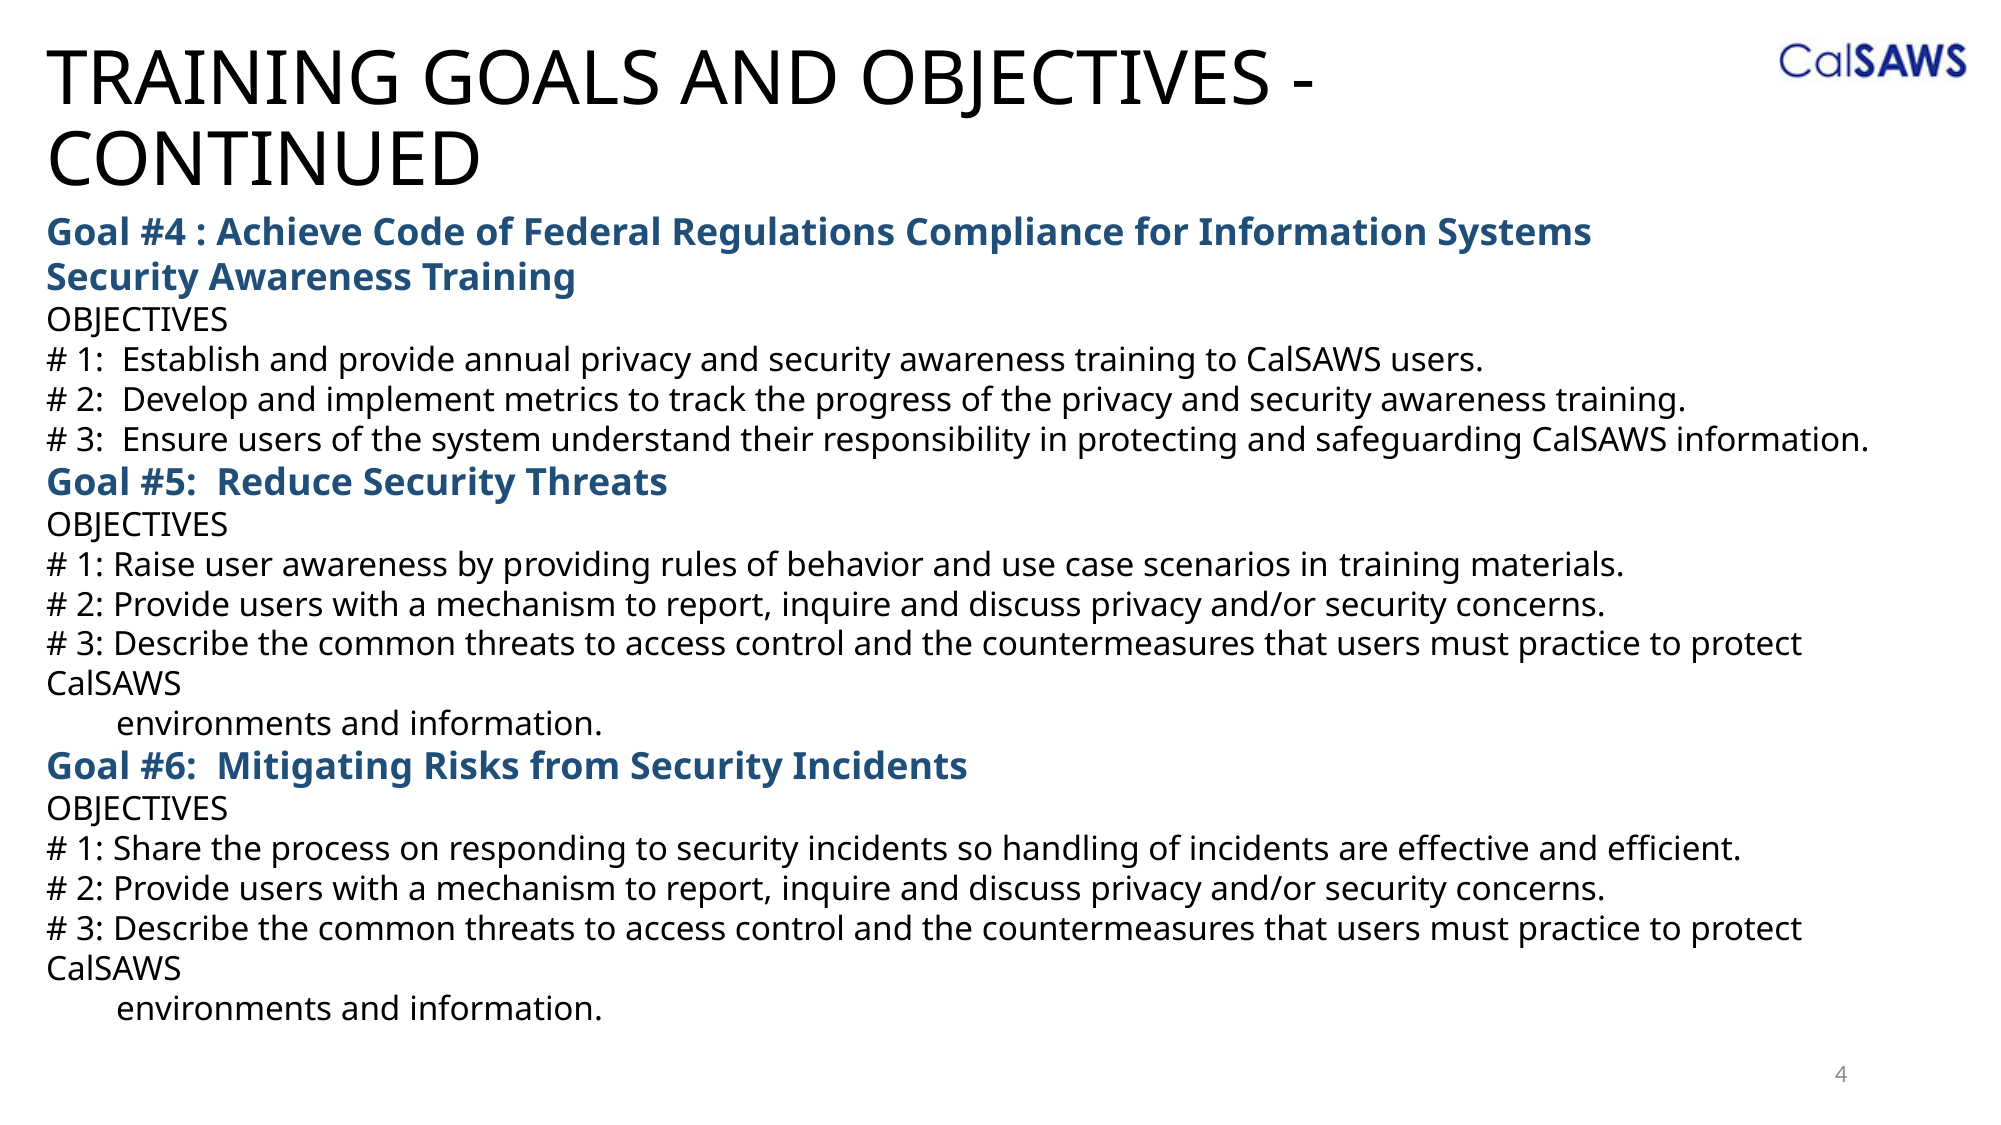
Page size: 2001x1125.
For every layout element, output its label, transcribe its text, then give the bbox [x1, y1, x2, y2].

picture [1779, 37, 1968, 83]
text_box Goal #4 : Achieve Code of Federal Regulations Compliance for Information Systems Security Awareness Training OBJECTIVES # 1: Establish and provide annual privacy and security awareness training to CalSAWS users. # 2: Develop and implement metrics to track the progress of the privacy and security awareness training. # 3: Ensure users of the system understand their responsibility in protecting and safeguarding CalSAWS information. Goal #5: Reduce Security Threats OBJECTIVES # 1: Raise user awareness by providing rules of behavior and use case scenarios in training materials. # 2: Provide users with a mechanism to report, inquire and discuss privacy and/or security concerns. # 3: Describe the common threats to access control and the countermeasures that users must practice to protect CalSAWS environments and information. Goal #6: Mitigating Risks from Security Incidents OBJECTIVES # 1: Share the process on responding to security incidents so handling of incidents are effective and efficient. # 2: Provide users with a mechanism to report, inquire and discuss privacy and/or security concerns. # 3: Describe the common threats to access control and the countermeasures that users must practice to protect CalSAWS environments and information. [31, 200, 1947, 1075]
slide_number 4 [1412, 1075, 1863, 1103]
title TRAINING GOALS AND OBJECTIVES - CONTINUED [31, 32, 1693, 136]
